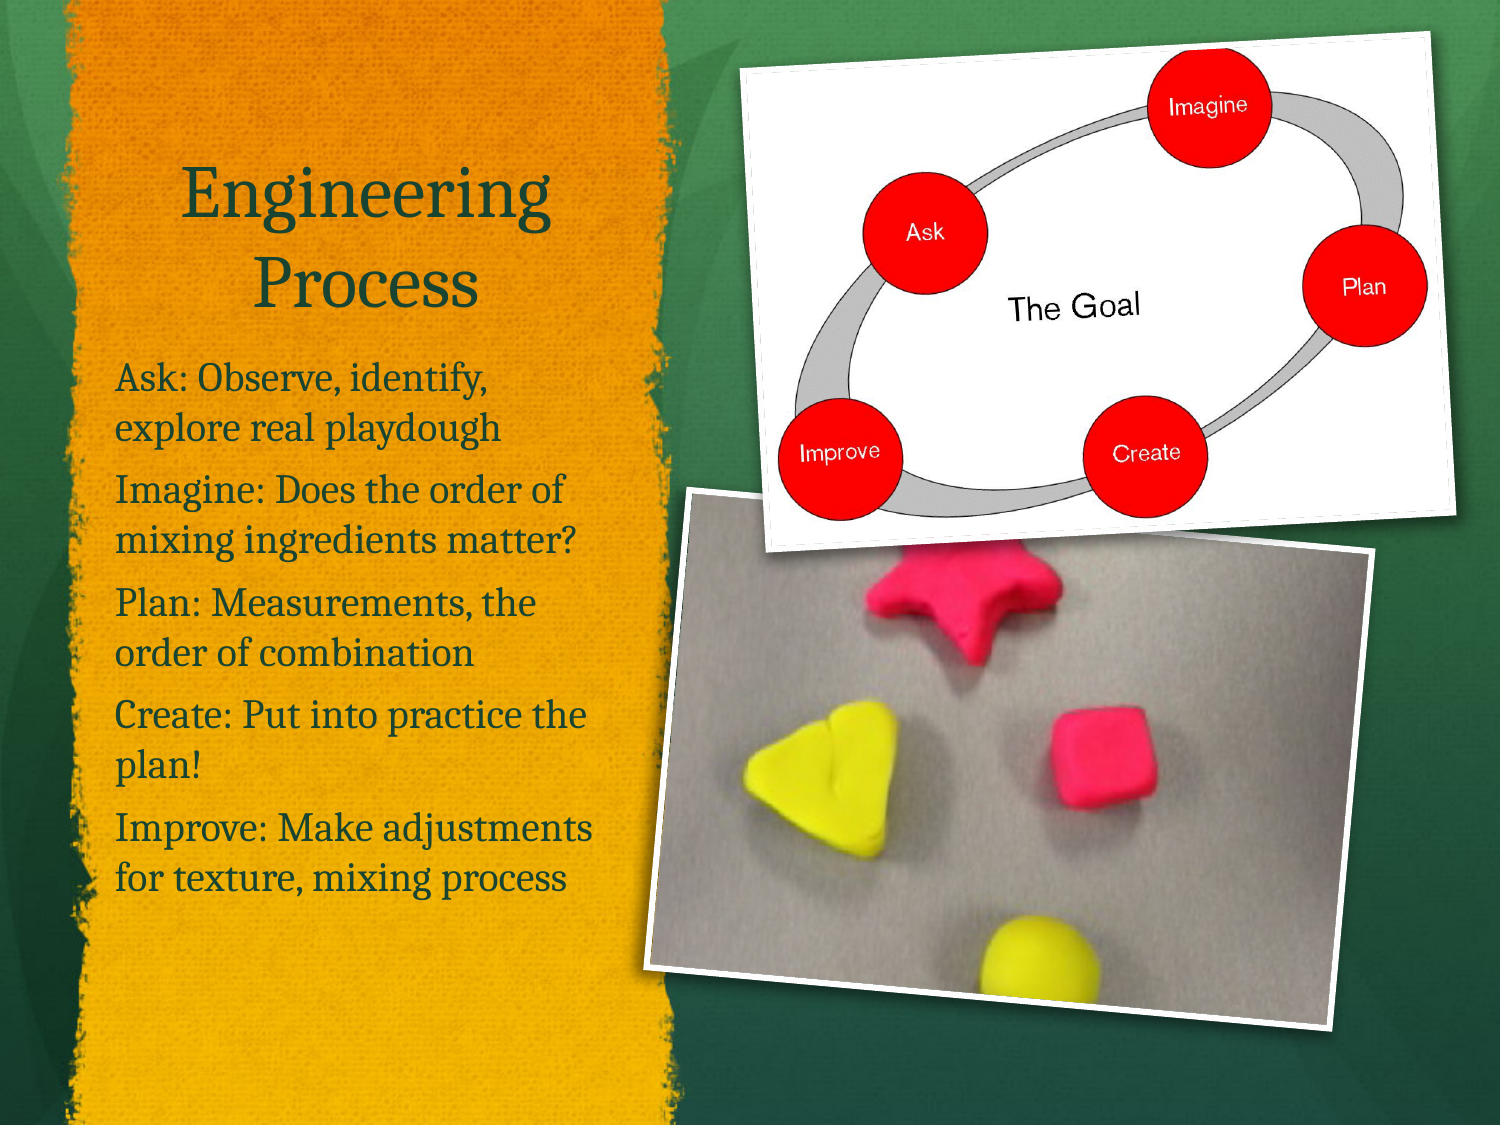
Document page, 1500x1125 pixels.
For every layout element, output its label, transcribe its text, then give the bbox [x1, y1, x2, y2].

list Ask: Observe, identify, explore real playdough Imagine: Does the order of mixing ingredients matter? Plan: Measurements, the order of combination Create: Put into practice the plan! Improve: Make adjustments for texture, mixing process [99, 341, 634, 988]
picture [0, 0, 1500, 1125]
title Engineering Process [99, 62, 634, 331]
